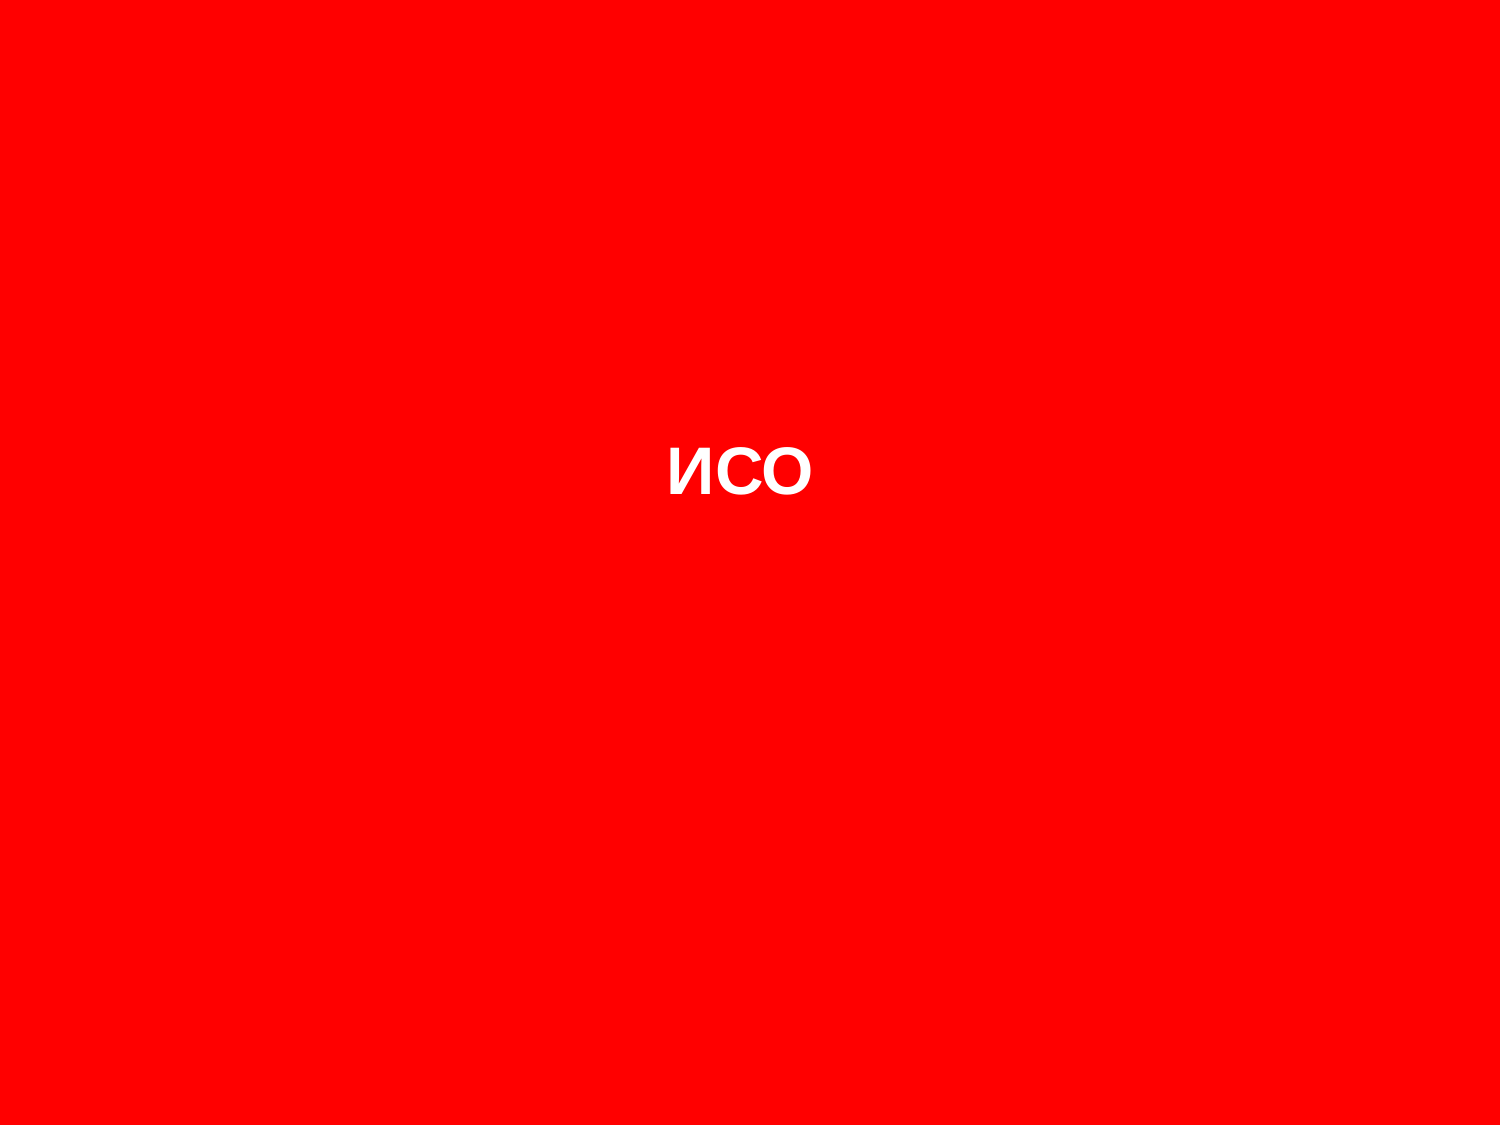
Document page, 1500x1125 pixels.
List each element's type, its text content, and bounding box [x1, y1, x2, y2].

title ИСО [93, 375, 1407, 517]
